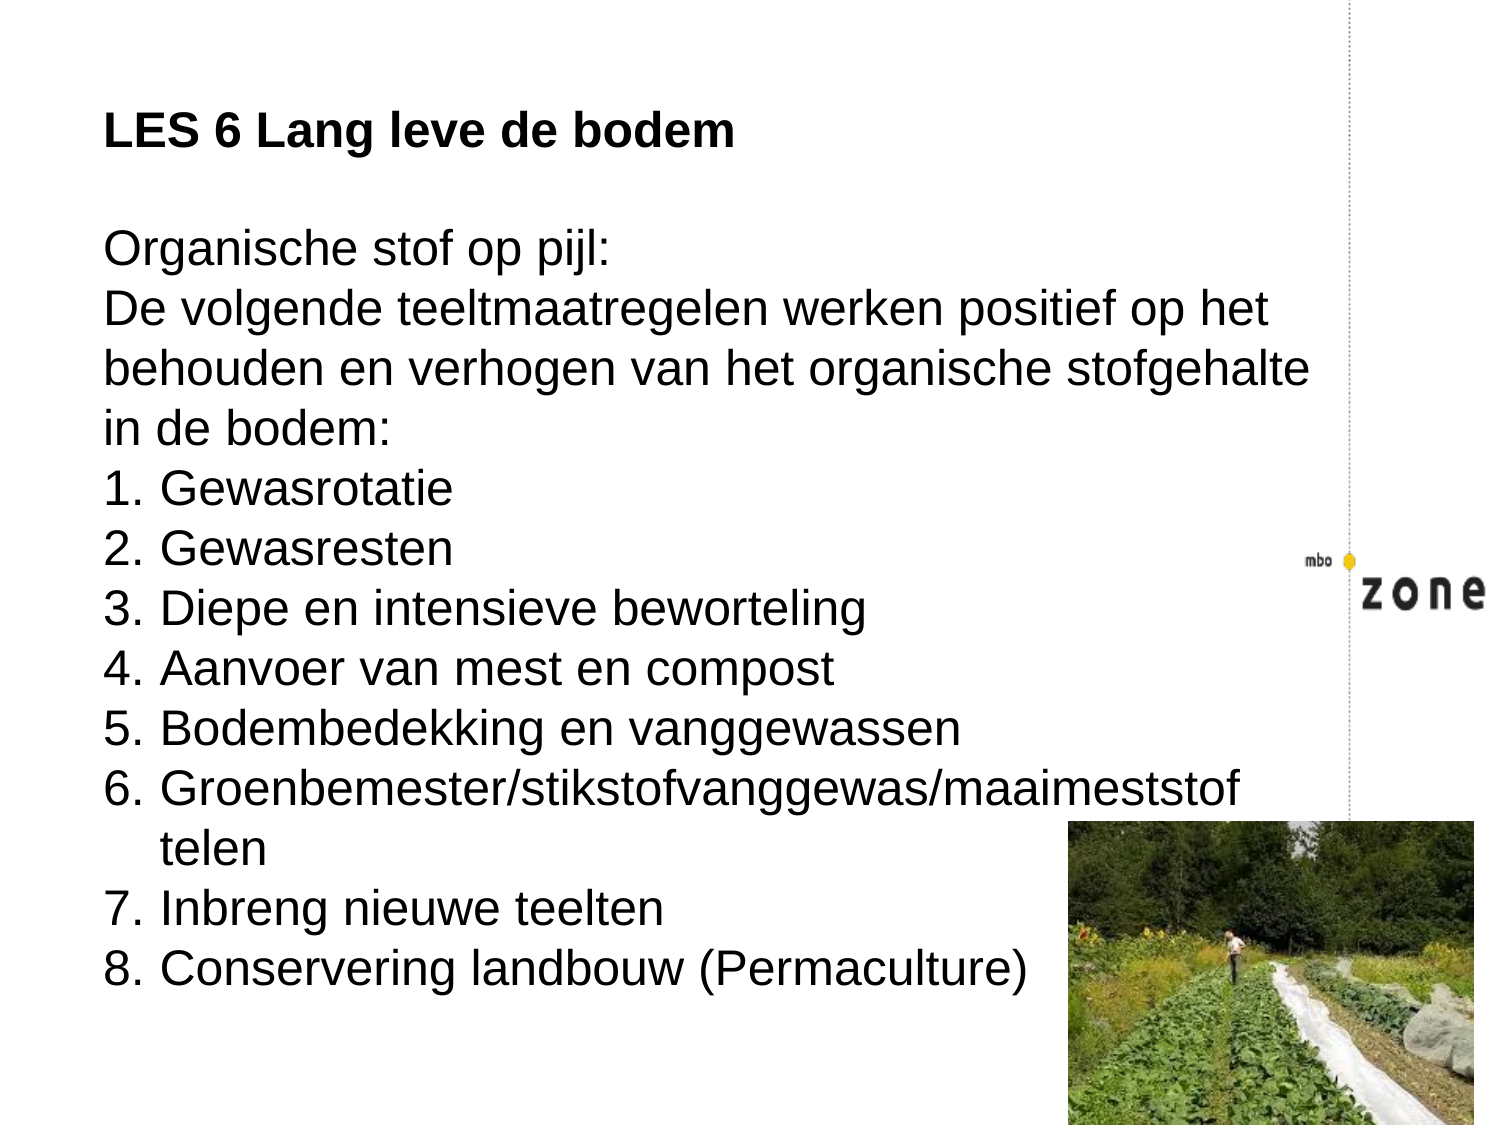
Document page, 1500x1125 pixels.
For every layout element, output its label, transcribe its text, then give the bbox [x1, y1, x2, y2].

text_box Organische stof op pijl: De volgende teeltmaatregelen werken positief op het behouden en verhogen van het organische stofgehalte in de bodem: Gewasrotatie Gewasresten Diepe en intensieve beworteling Aanvoer van mest en compost Bodembedekking en vanggewassen Groenbemester/stikstofvanggewas/maaimeststof telen Inbreng nieuwe teelten Conservering landbouw (Permaculture) [88, 208, 1329, 1003]
text_box LES 6 Lang leve de bodem [88, 89, 1187, 165]
picture [1068, 0, 1500, 1125]
